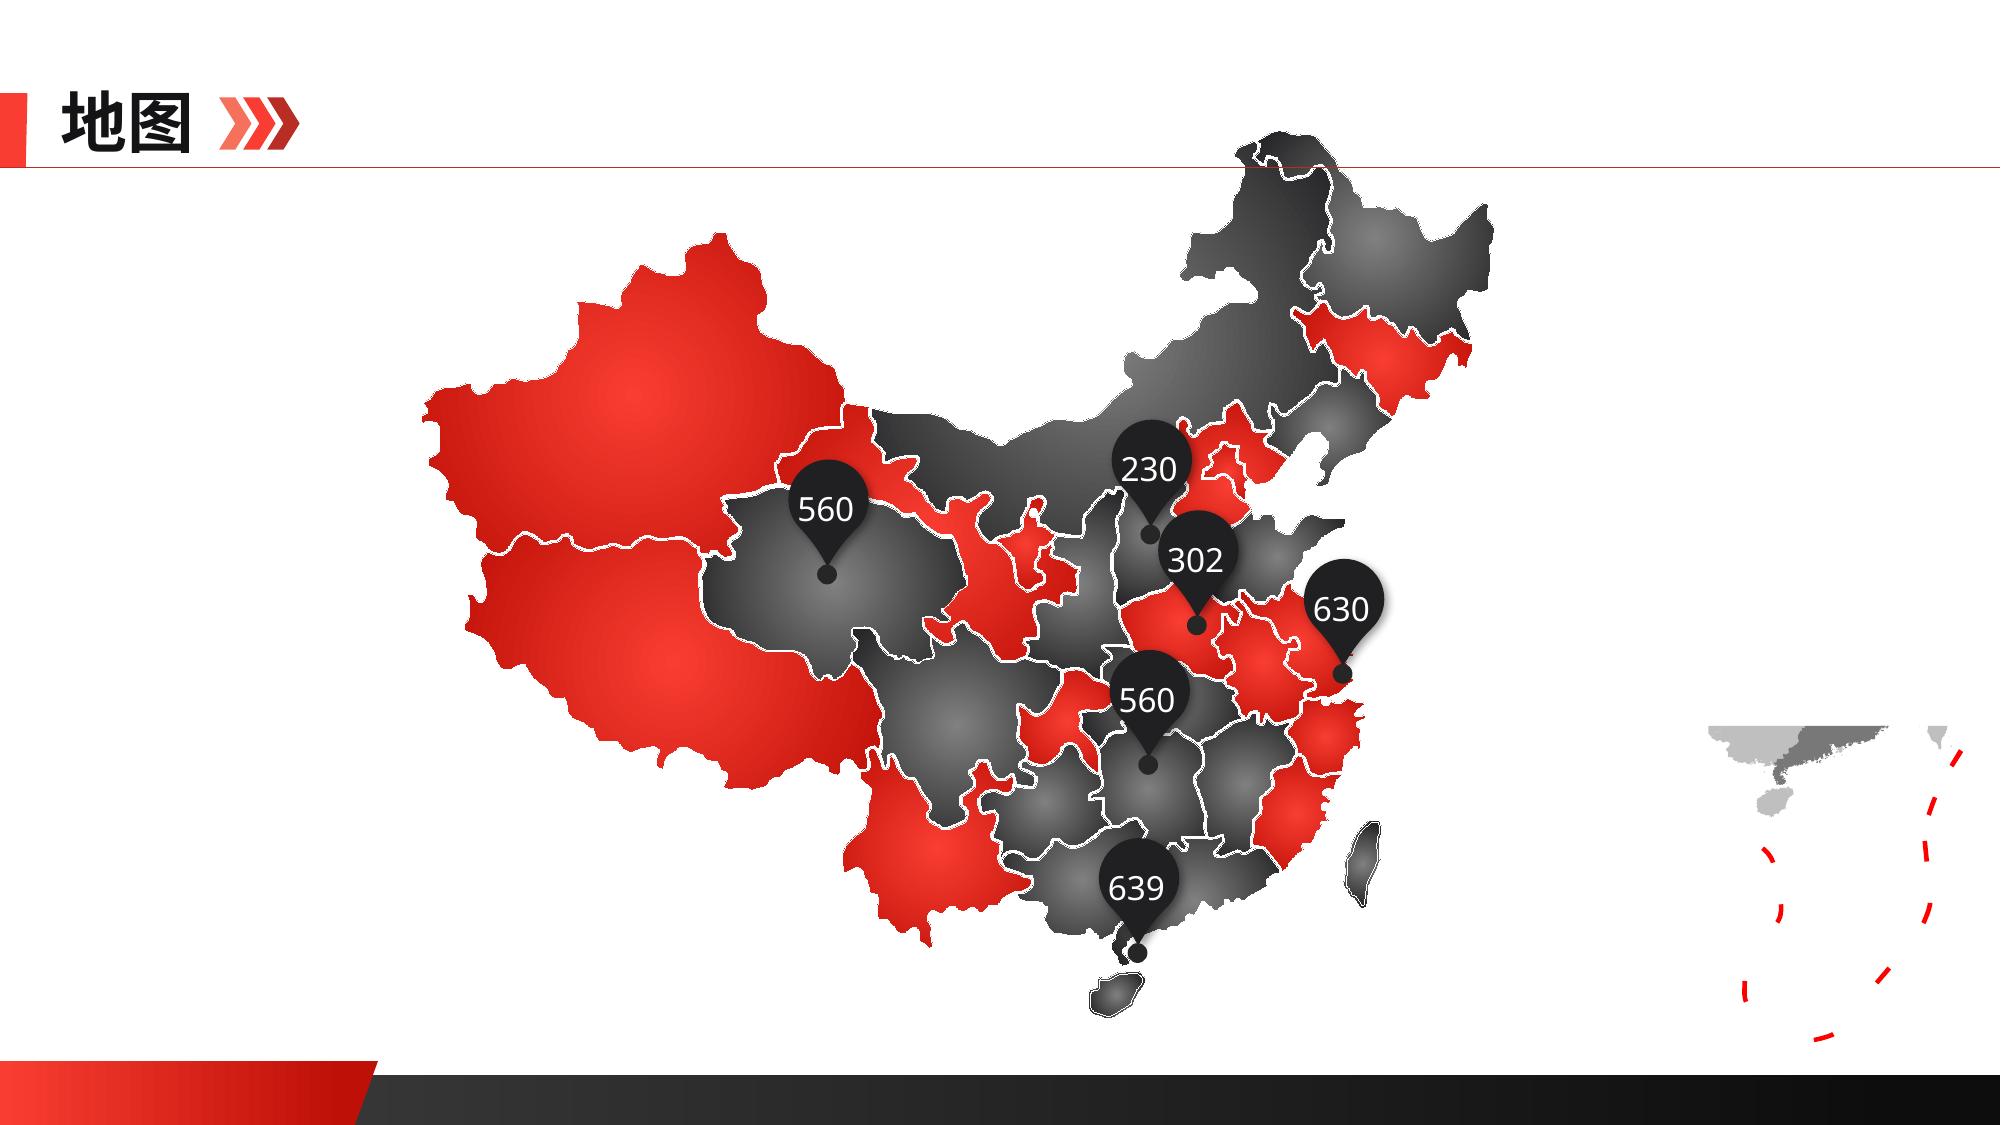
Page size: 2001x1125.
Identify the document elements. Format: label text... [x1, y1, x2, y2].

text_box 地图 [45, 73, 210, 167]
text_box [1775, 904, 1784, 924]
text_box [1921, 902, 1933, 925]
text_box [1761, 846, 1776, 864]
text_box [421, 130, 1495, 167]
text_box [1742, 980, 1749, 1003]
text_box [1874, 966, 1892, 985]
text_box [1091, 838, 1182, 963]
text_box [1949, 749, 1964, 768]
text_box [781, 459, 871, 585]
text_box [1296, 558, 1387, 684]
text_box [219, 97, 300, 150]
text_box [1711, 725, 1772, 773]
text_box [1102, 649, 1192, 775]
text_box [421, 168, 1495, 1019]
text_box [1922, 840, 1930, 862]
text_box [1756, 786, 1794, 818]
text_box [1104, 419, 1194, 545]
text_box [1151, 510, 1241, 636]
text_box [1917, 725, 1953, 750]
text_box [1926, 796, 1938, 816]
text_box [1813, 1032, 1835, 1043]
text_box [1772, 725, 1889, 785]
